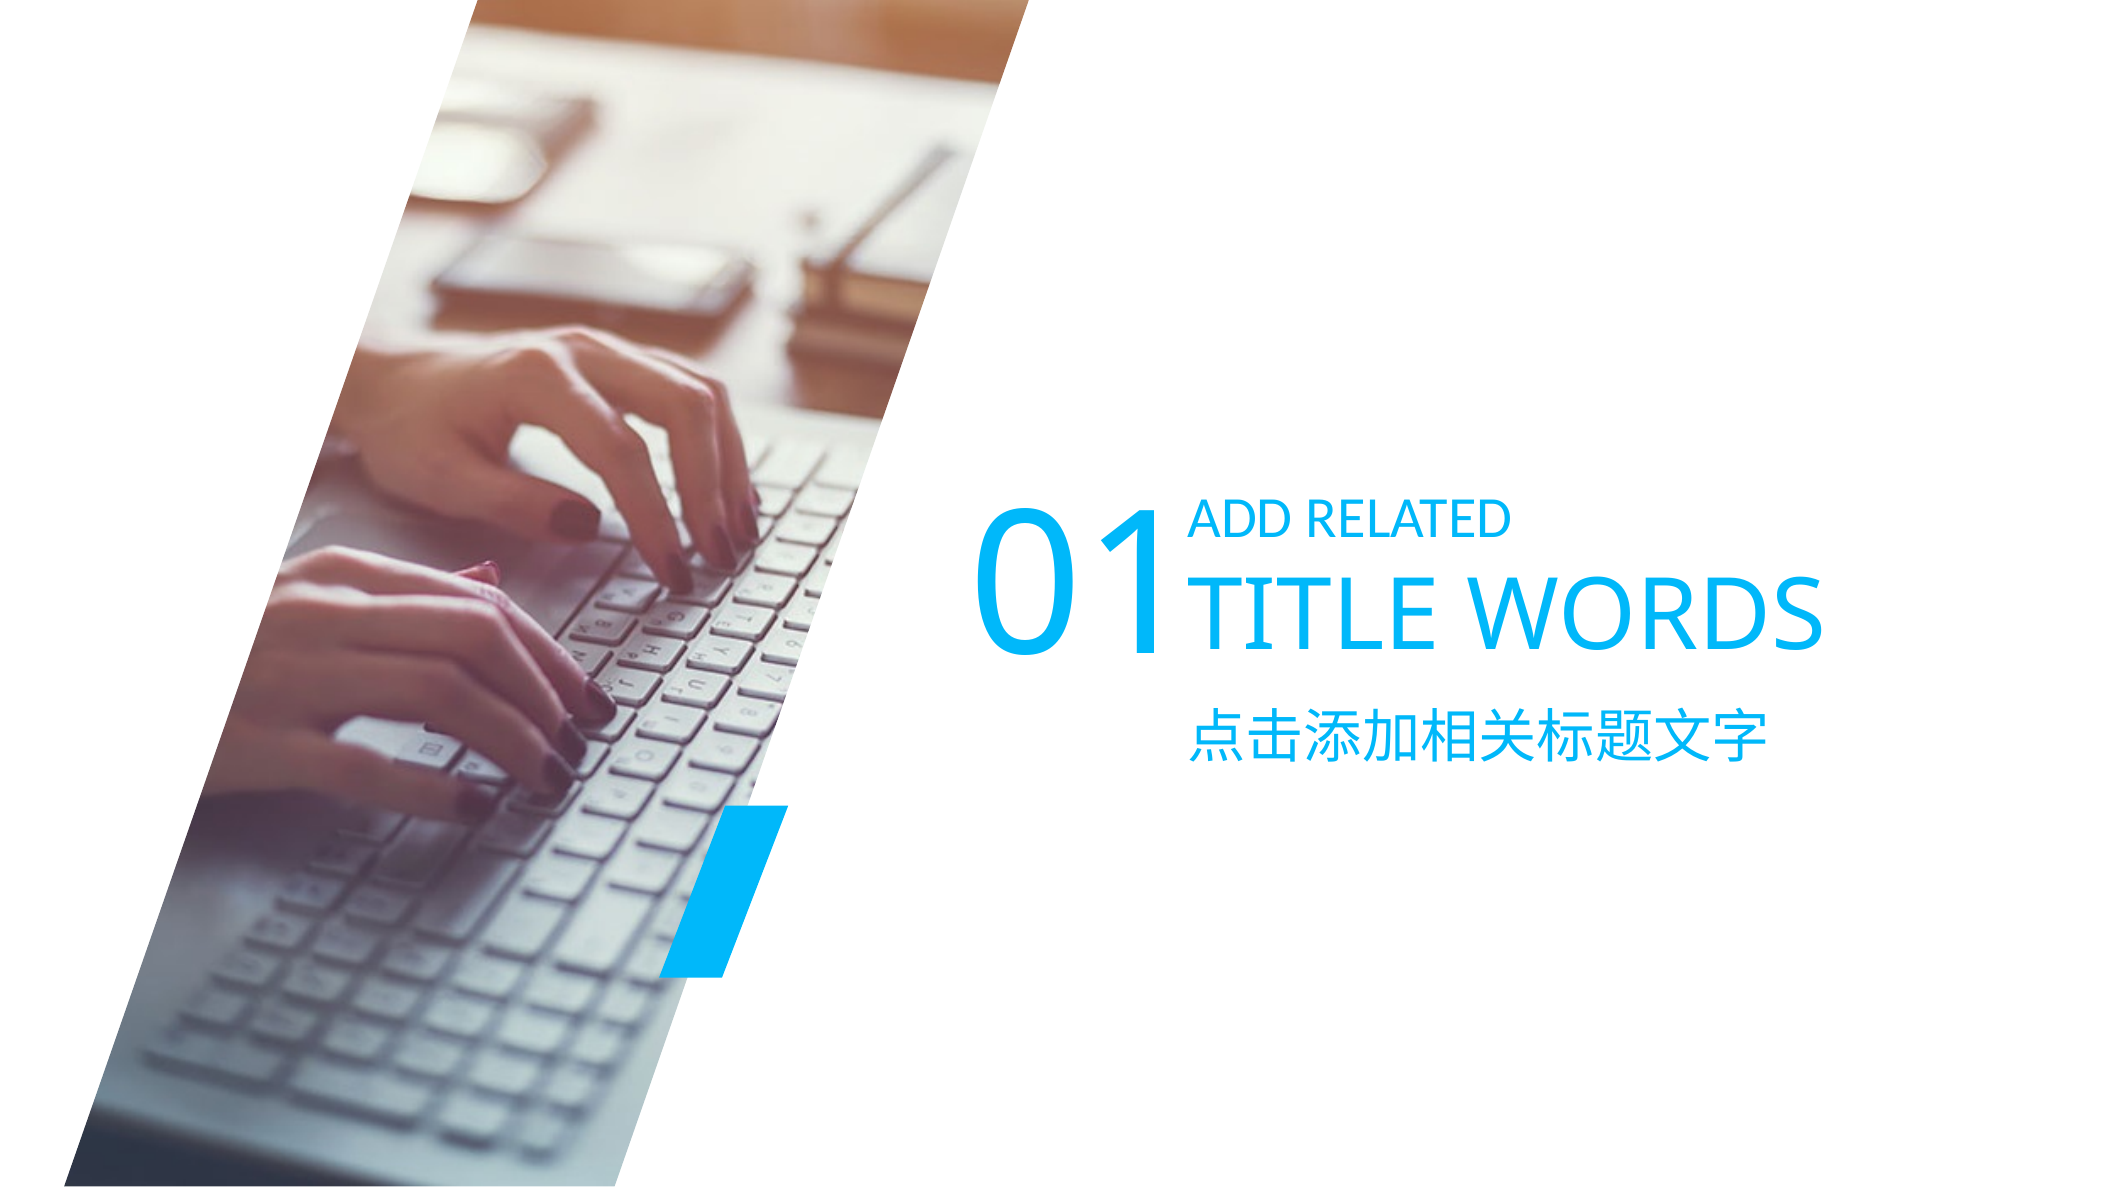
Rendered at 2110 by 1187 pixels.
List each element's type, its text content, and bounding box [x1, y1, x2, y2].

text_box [64, 0, 1029, 1187]
text_box ADD RELATED TITLE WORDS [1271, 471, 1947, 677]
text_box 01 [1029, 446, 1271, 702]
text_box 点击添加相关标题文字 [1172, 692, 1808, 777]
